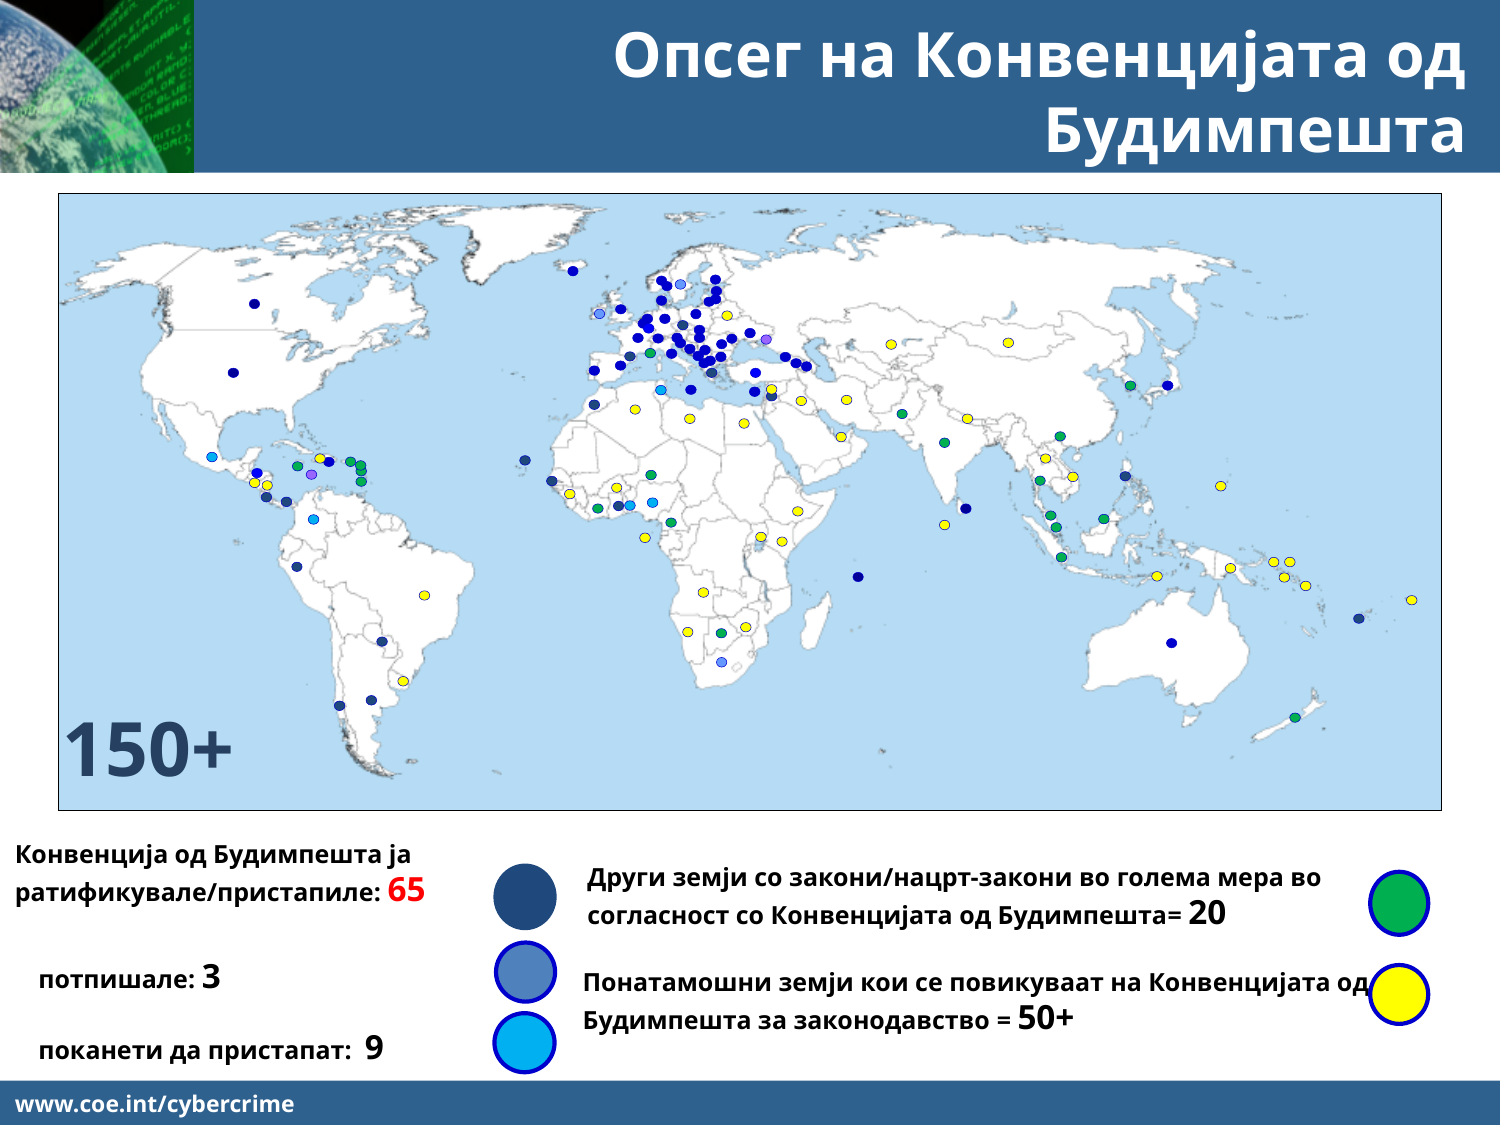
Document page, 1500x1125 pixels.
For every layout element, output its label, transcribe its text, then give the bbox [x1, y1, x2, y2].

text_box 150+ [47, 694, 53, 800]
text_box [1368, 962, 1431, 1026]
picture [0, 0, 194, 173]
text_box потпишале: 3 [23, 948, 477, 1003]
text_box 130+ [47, 594, 53, 694]
text_box Понатамошни земји кои се повикуваат на Конвенцијата од Будимпешта за законодавство = 50+ [567, 958, 1385, 1044]
text_box www.coe.int/cybercrime [0, 1079, 1500, 1125]
text_box [1368, 869, 1431, 937]
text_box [58, 193, 1442, 811]
text_box Други земји со закони/нацрт-закони во голема мера во согласност со Конвенцијата од Будимпешта= 20 [572, 854, 1390, 939]
text_box [493, 863, 557, 931]
text_box поканети да пристапат: 9 [23, 1019, 477, 1074]
text_box [492, 1011, 557, 1075]
text_box Опсег на Конвенцијата од Будимпешта [230, 7, 1483, 172]
text_box [493, 940, 558, 1004]
text_box Конвенција од Будимпешта ја ратификувале/пристапиле: 65 [0, 830, 520, 916]
text_box [197, 0, 1500, 175]
